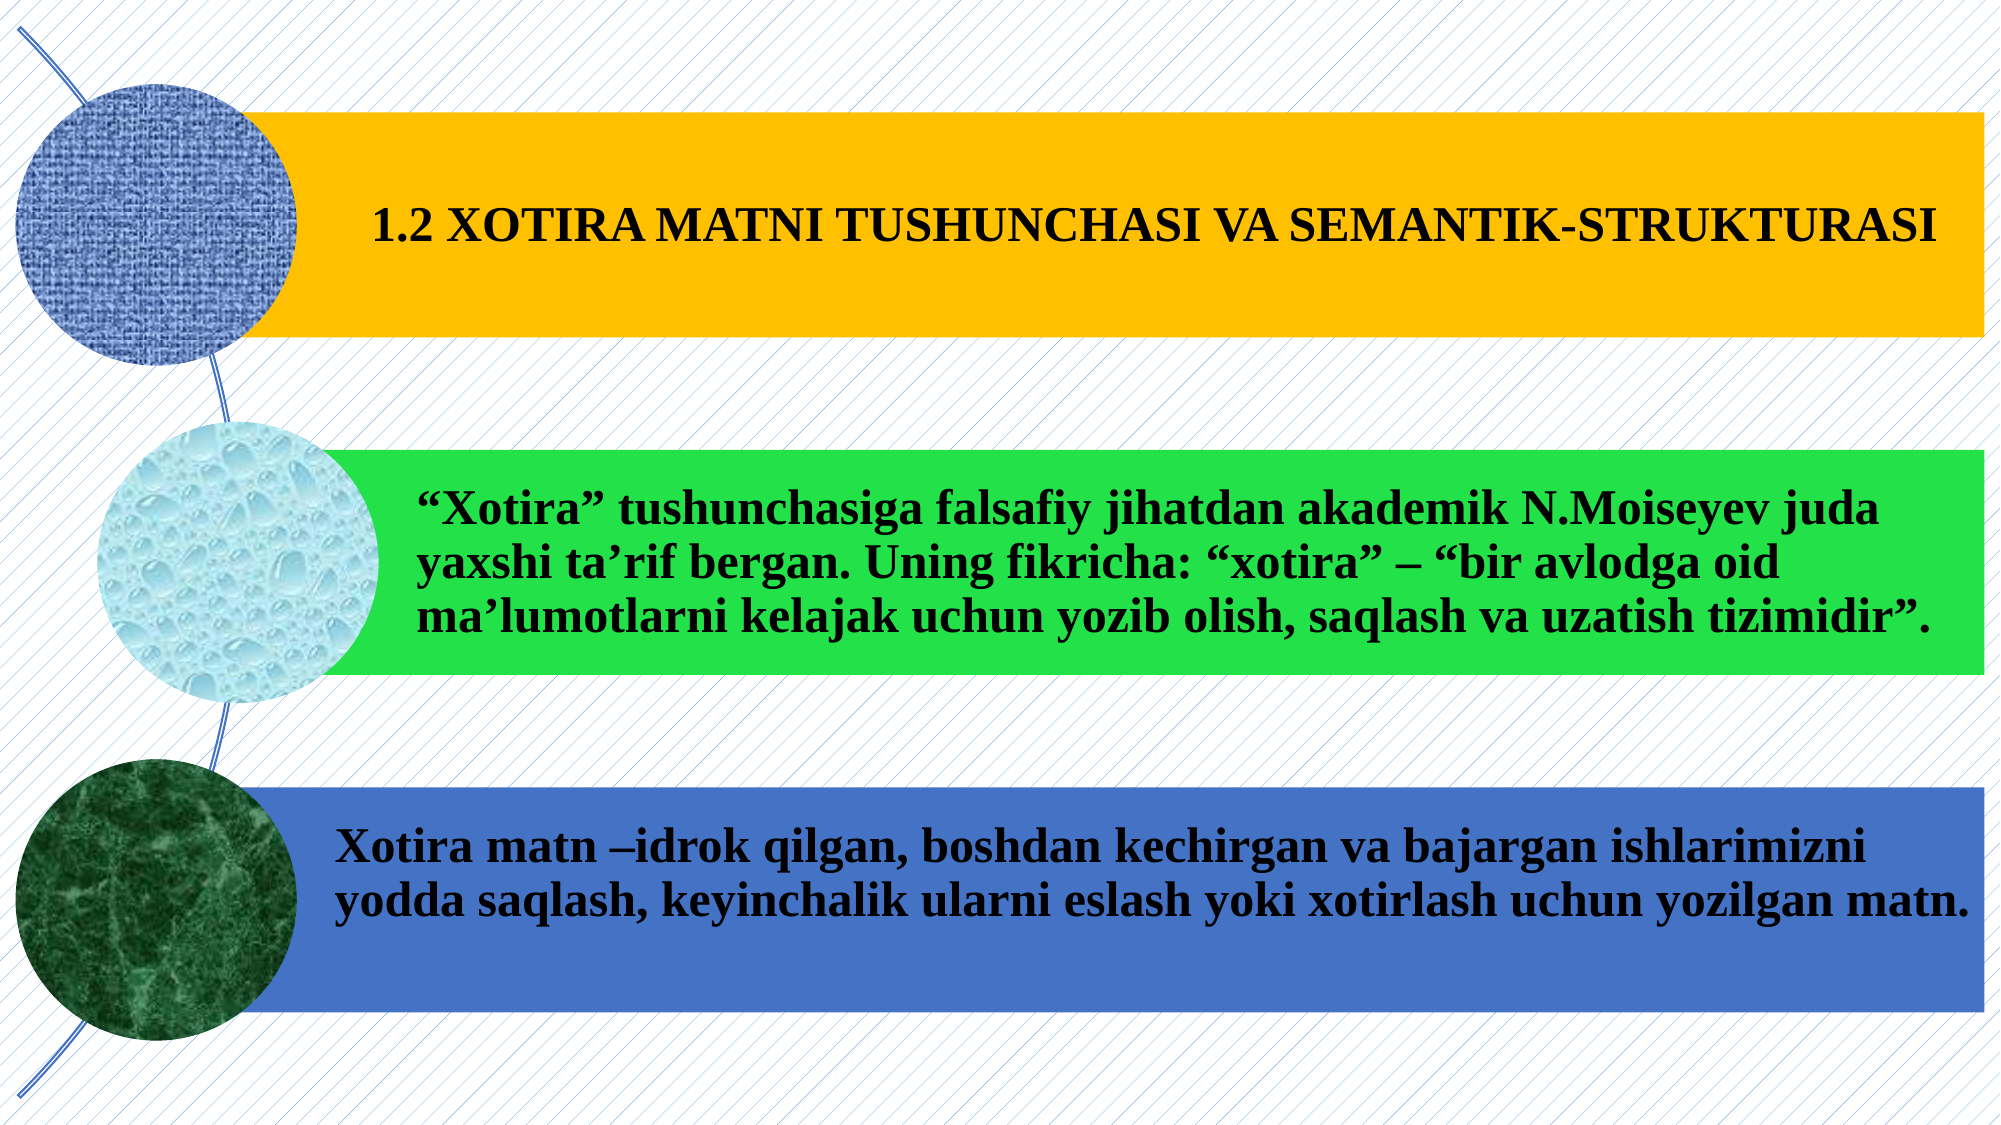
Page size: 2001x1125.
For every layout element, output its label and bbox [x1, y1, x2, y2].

list [0, 0, 2000, 1125]
